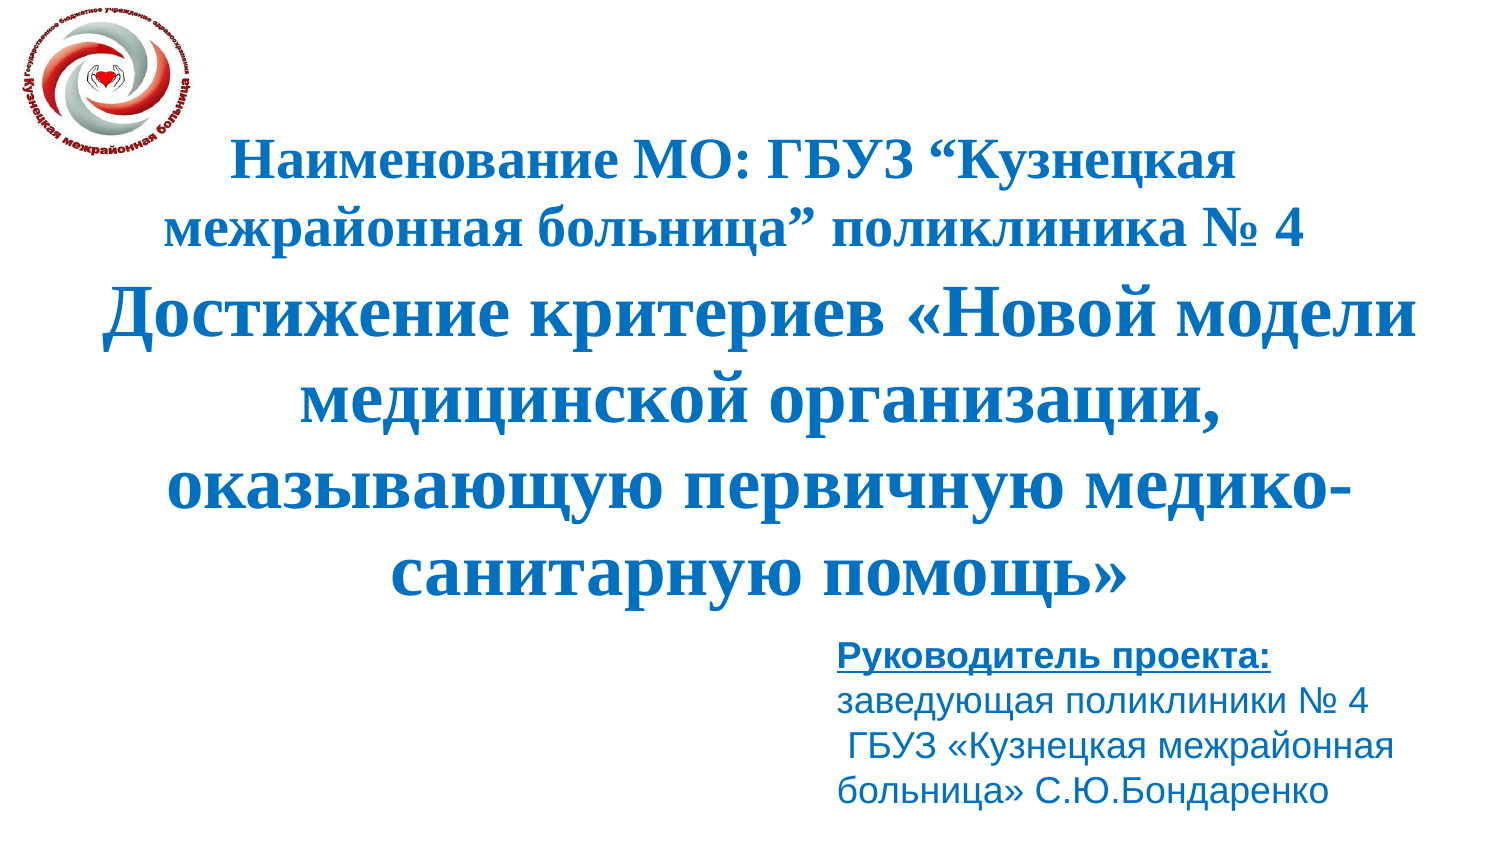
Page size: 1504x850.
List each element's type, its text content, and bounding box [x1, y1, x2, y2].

picture [13, 0, 201, 162]
text_box Наименование МО: ГБУЗ “Кузнецкая межрайонная больница” поликлиника № 4 [107, 125, 1362, 189]
text_box Достижение критериев «Новой модели медицинской организации, оказывающую первичную медико-санитарную помощь» [32, 259, 1489, 620]
text_box Руководитель проекта: заведующая поликлиники № 4 ГБУЗ «Кузнецкая межрайонная больница» С.Ю.Бондаренко [821, 624, 1468, 819]
